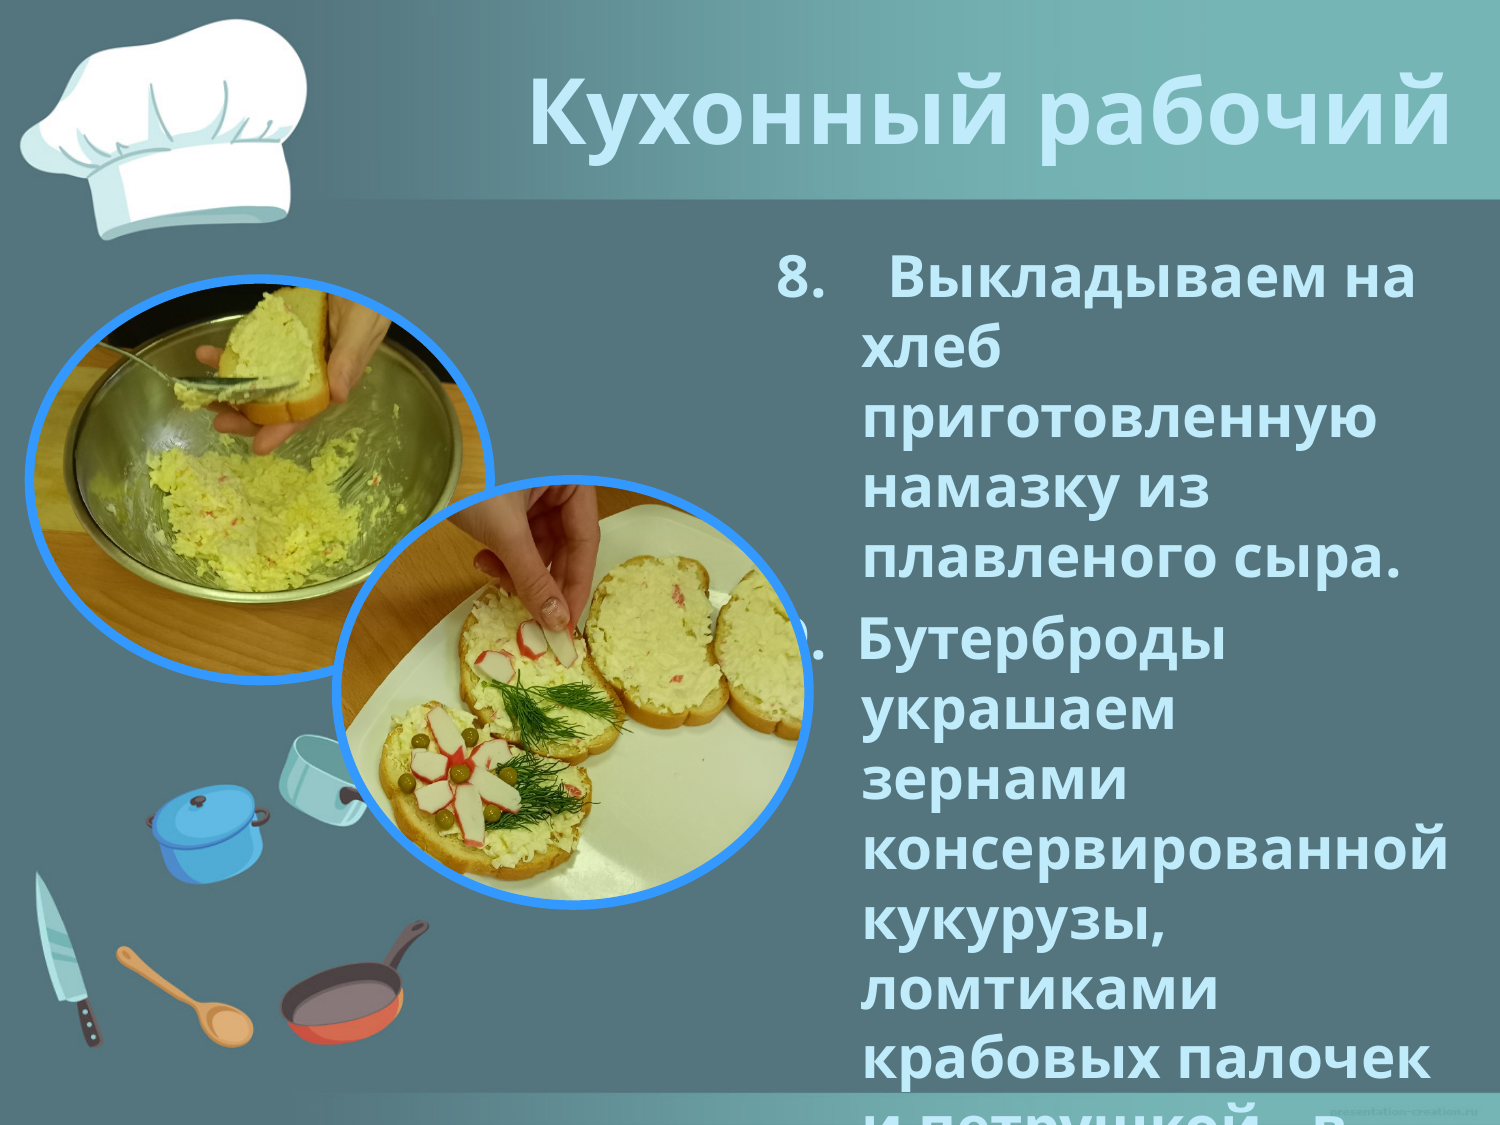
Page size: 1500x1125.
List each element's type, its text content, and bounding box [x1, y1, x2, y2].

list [29, 278, 491, 681]
title Кухонный рабочий [501, 7, 1478, 209]
list 8. Выкладываем на хлеб приготовленную намазку из плавленого сыра. 9. Бутерброды украшаем зернами консервированной кукурузы, ломтиками крабовых палочек и петрушкой - в форме цветка. [761, 231, 1471, 1012]
picture [0, 0, 1500, 1125]
